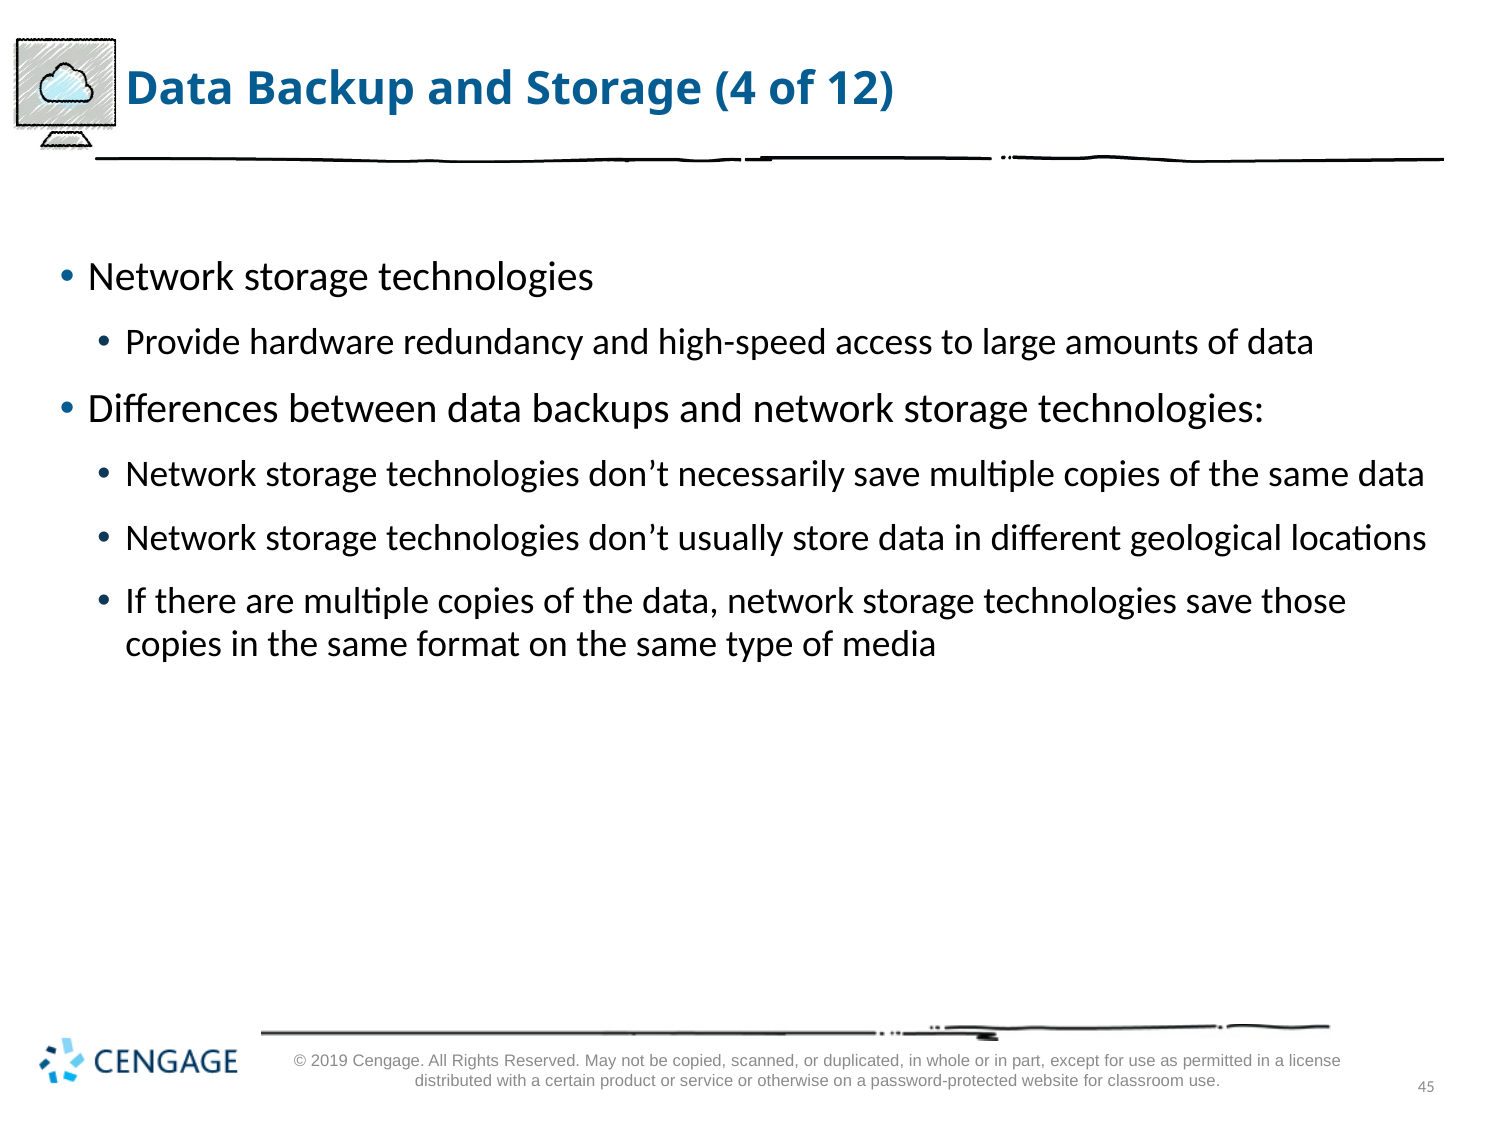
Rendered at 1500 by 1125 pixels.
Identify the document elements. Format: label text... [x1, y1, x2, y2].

picture [95, 155, 1444, 163]
list Network storage technologies Provide hardware redundancy and high-speed access to large amounts of data Differences between data backups and network storage technologies: Network storage technologies don’t necessarily save multiple copies of the same data Network storage technologies don’t usually store data in different geological locations If there are multiple copies of the data, network storage technologies save those copies in the same format on the same type of media [59, 252, 1441, 670]
picture [261, 1024, 1331, 1041]
picture [19, 1024, 250, 1096]
title Data Backup and Storage (4 of 12) [125, 66, 1442, 116]
picture [13, 36, 117, 151]
footer © 2019 Cengage. All Rights Reserved. May not be copied, scanned, or duplicated, in whole or in part, except for use as permitted in a license distributed with a certain product or service or otherwise on a password-protected website for classroom use. [262, 1050, 1375, 1091]
